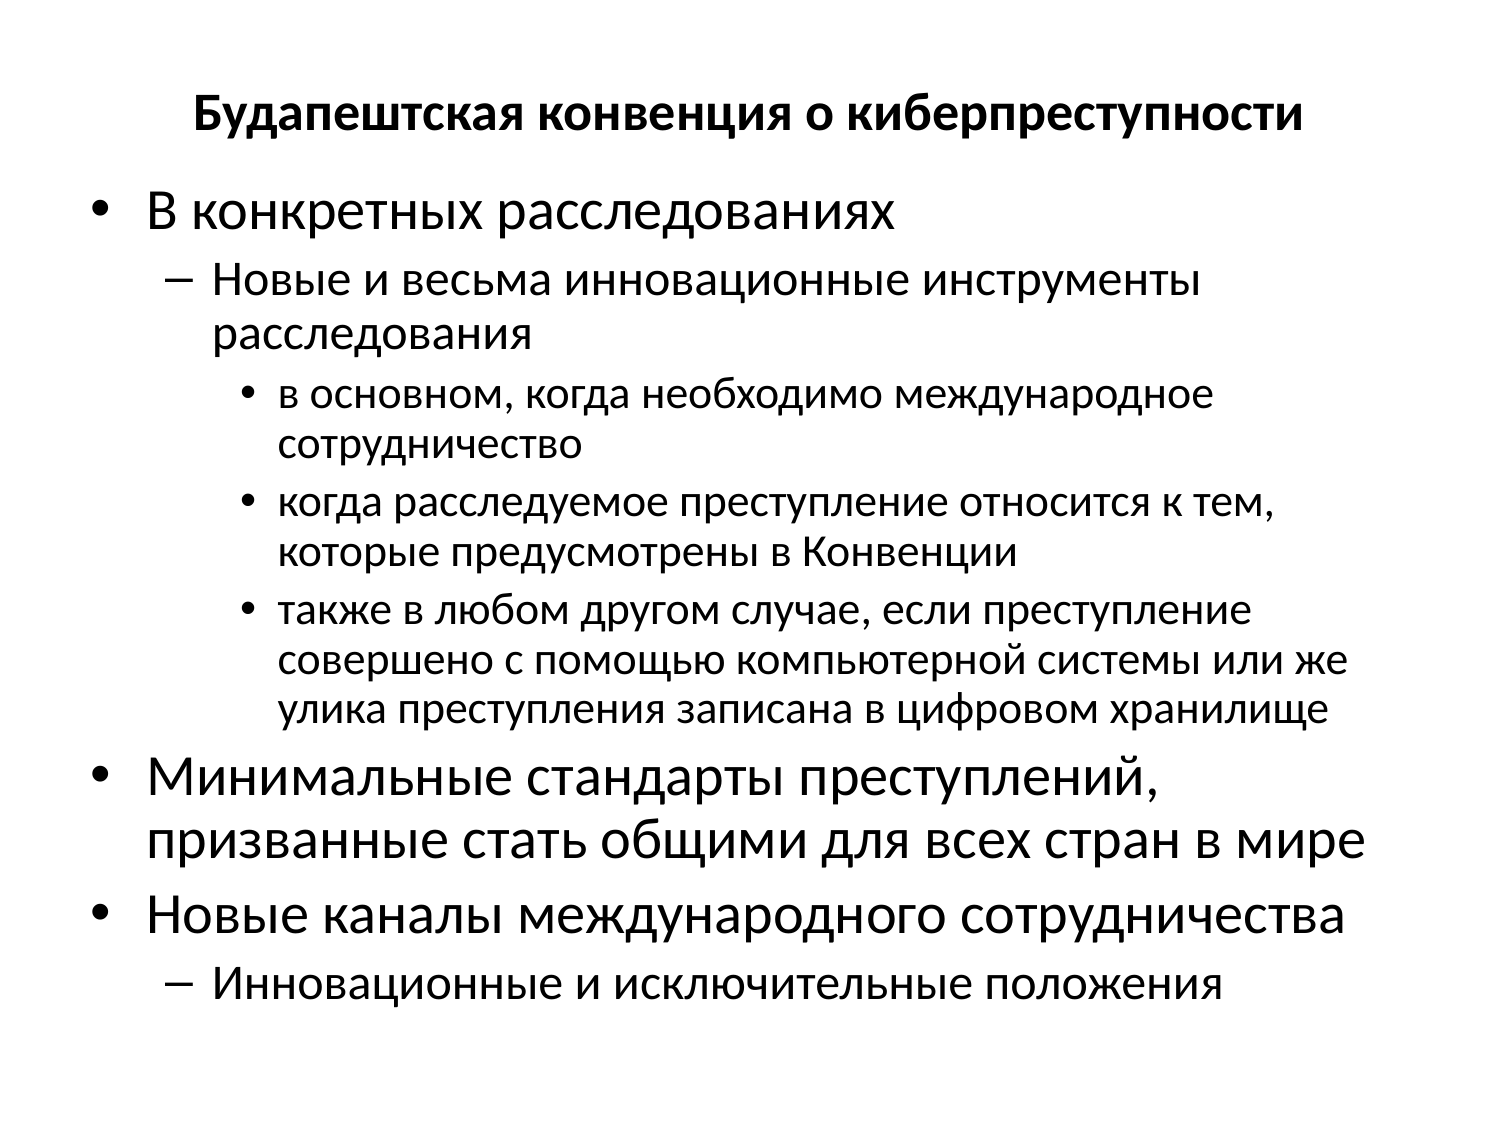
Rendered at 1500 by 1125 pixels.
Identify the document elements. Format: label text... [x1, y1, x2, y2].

list В конкретных расследованиях Новые и весьма инновационные инструменты расследования в основном, когда необходимо международное сотрудничество когда расследуемое преступление относится к тем, которые предусмотрены в Конвенции также в любом другом случае, если преступление совершено с помощью компьютерной системы или же улика преступления записана в цифровом хранилище Минимальные стандарты преступлений, призванные стать общими для всех стран в мире Новые каналы международного сотрудничества Инновационные и исключительные положения [75, 172, 1425, 1001]
title Будапештская конвенция о киберпреступности [75, 45, 1425, 172]
